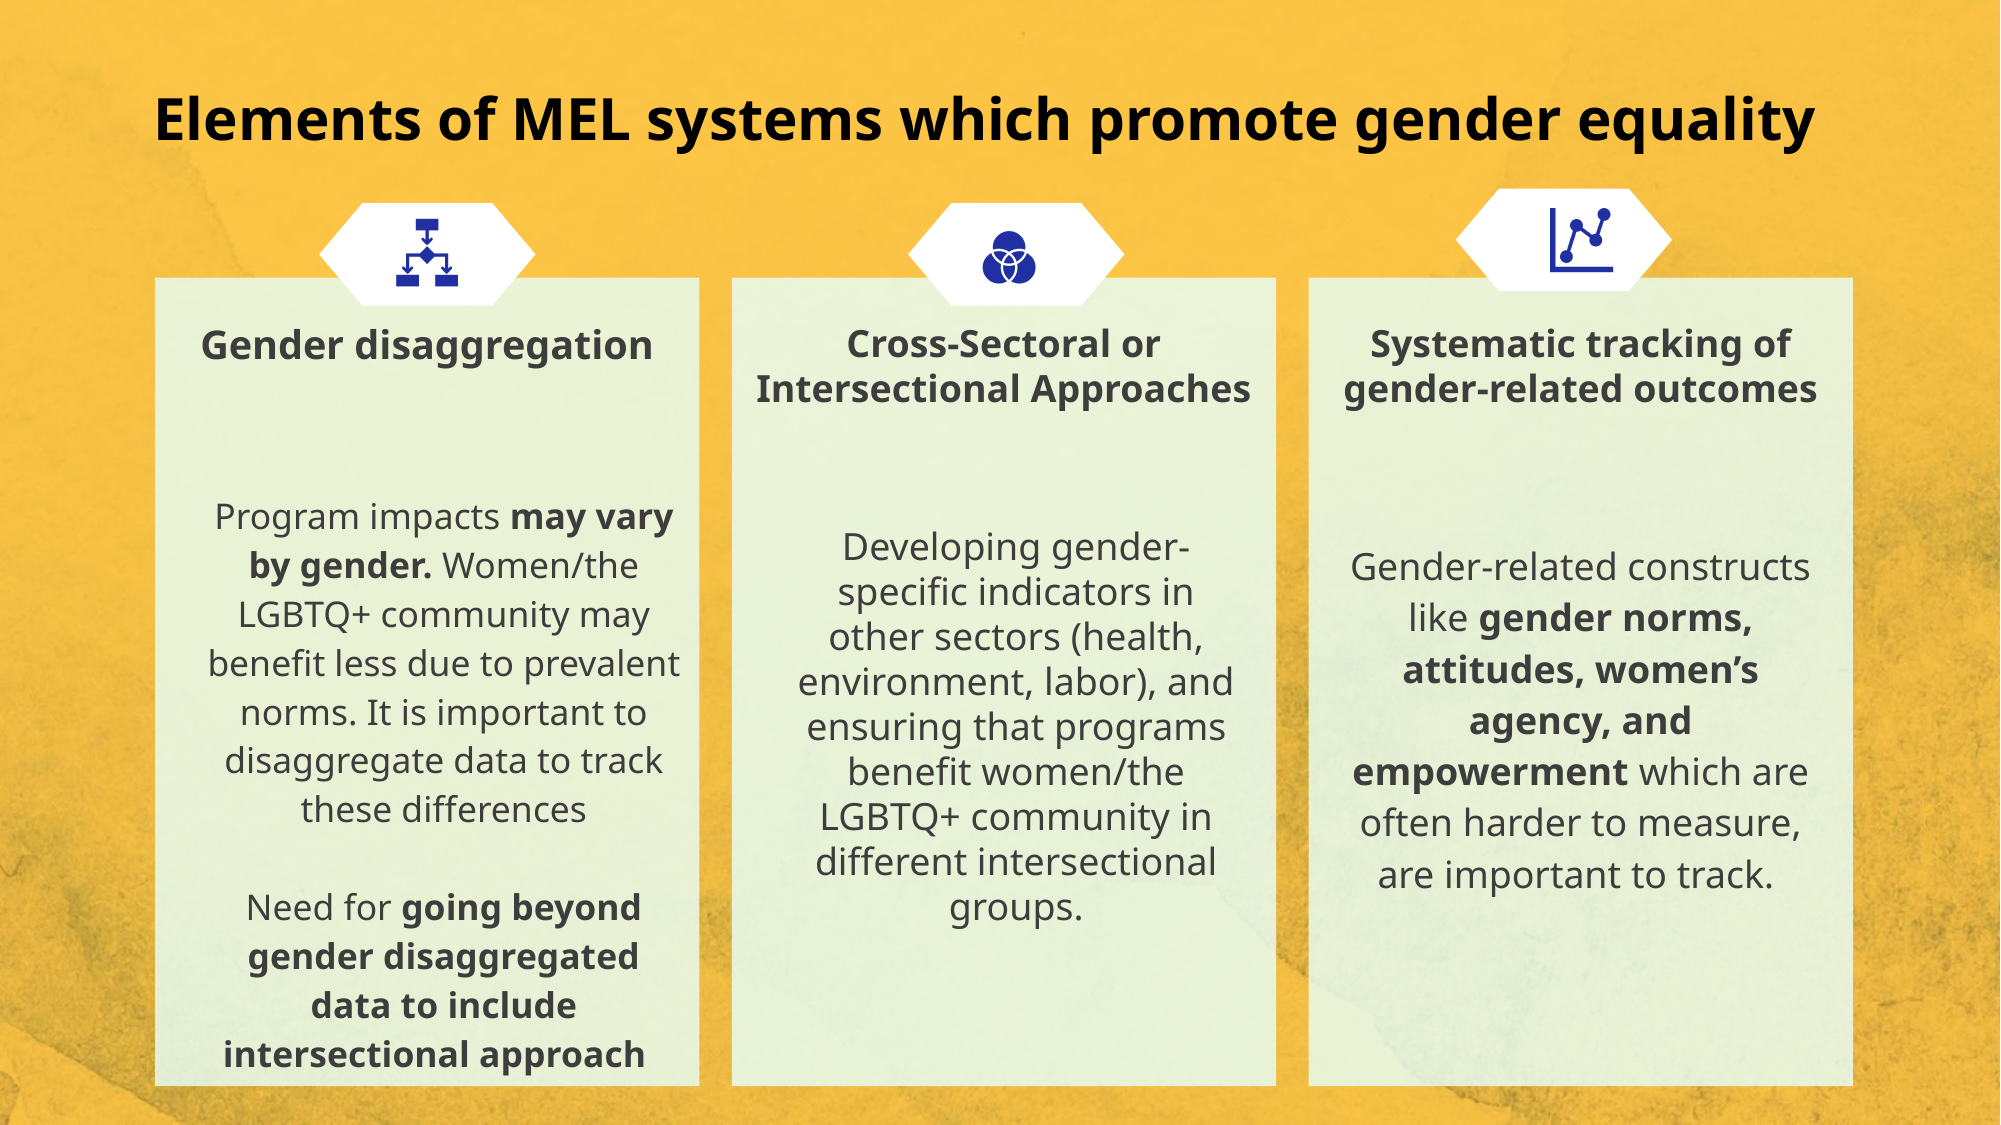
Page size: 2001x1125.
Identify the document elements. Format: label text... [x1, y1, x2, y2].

text_box [908, 203, 1125, 306]
text_box Program impacts may vary by gender. Women/the LGBTQ+ community may benefit less due to prevalent norms. It is important to disaggregate data to track these differences Need for going beyond gender disaggregated data to include intersectional approach [169, 472, 700, 1090]
picture [0, 0, 2000, 1125]
title Elements of MEL systems which promote gender equality [85, 19, 1915, 214]
text_box Systematic tracking of gender-related outcomes [1308, 277, 1853, 1087]
text_box Developing gender-specific indicators in other sectors (health, environment, labor), and ensuring that programs benefit women/the LGBTQ+ community in different intersectional groups. [770, 507, 1263, 943]
text_box Gender disaggregation [155, 277, 700, 1087]
text_box Cross-Sectoral or Intersectional Approaches [731, 277, 1277, 1087]
text_box [319, 203, 536, 306]
text_box [1455, 188, 1673, 292]
text_box Gender-related constructs like gender norms, attitudes, women’s agency, and empowerment which are often harder to measure, are important to track. [1334, 521, 1827, 911]
